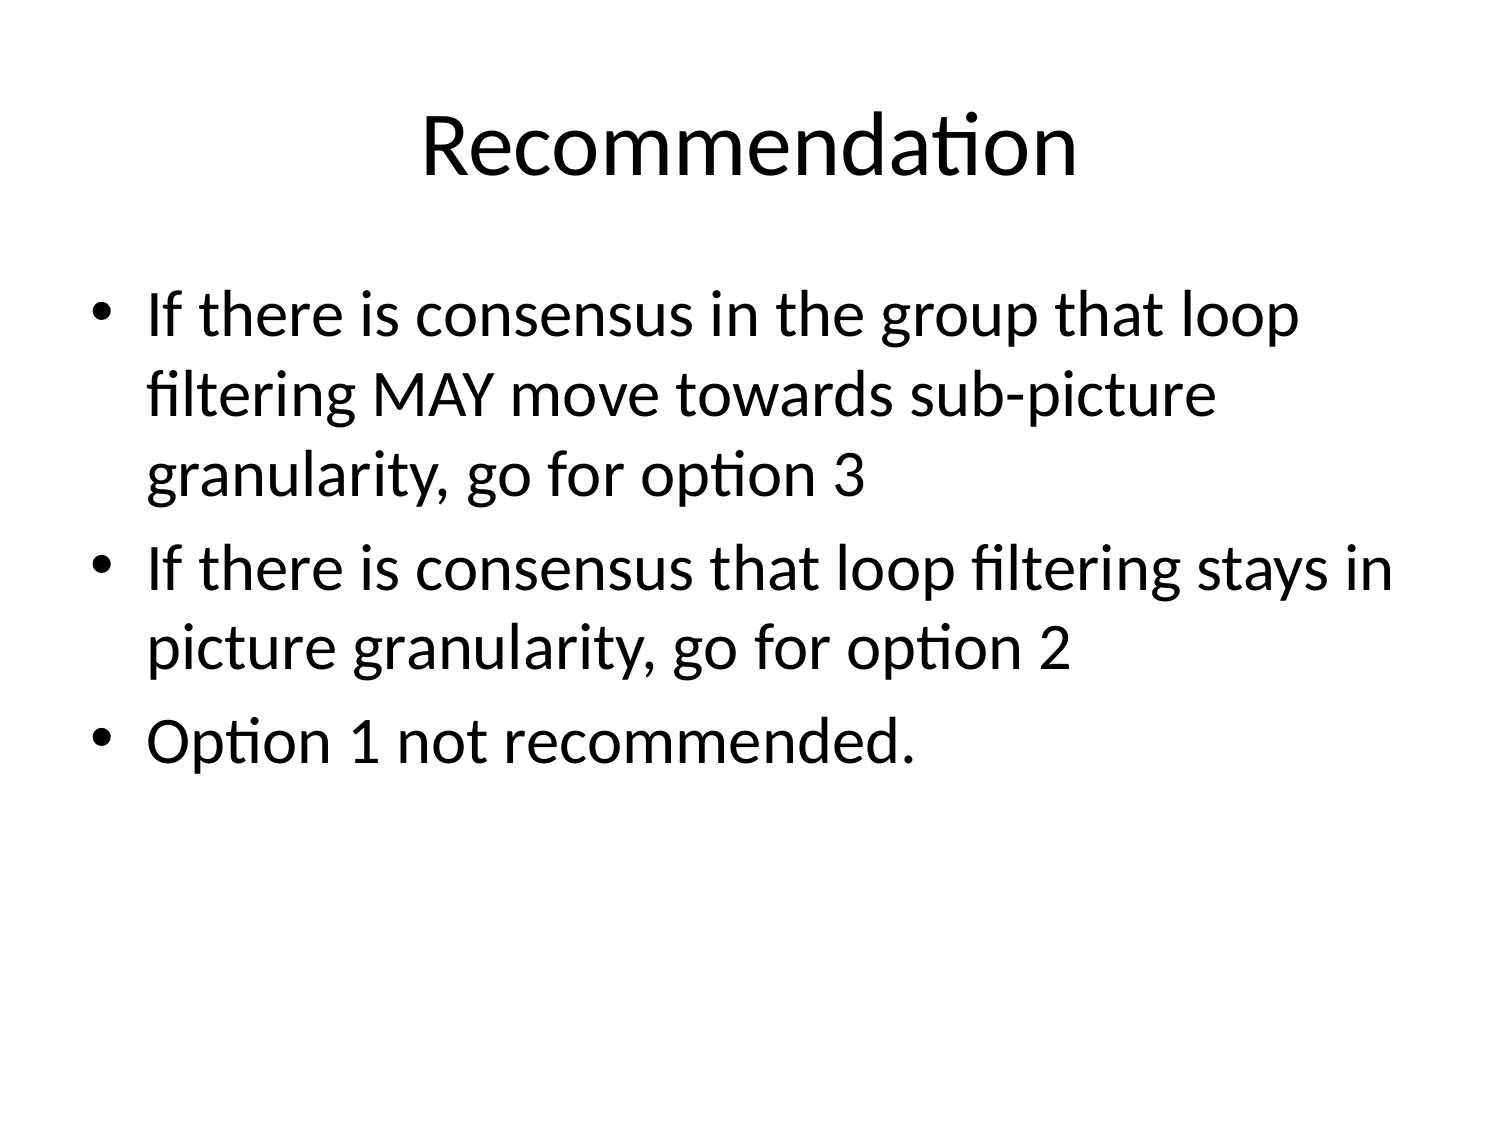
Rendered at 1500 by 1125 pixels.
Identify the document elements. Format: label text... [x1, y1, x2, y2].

title Recommendation [75, 45, 1425, 233]
list If there is consensus in the group that loop filtering MAY move towards sub-picture granularity, go for option 3 If there is consensus that loop filtering stays in picture granularity, go for option 2 Option 1 not recommended. [75, 262, 1425, 1005]
